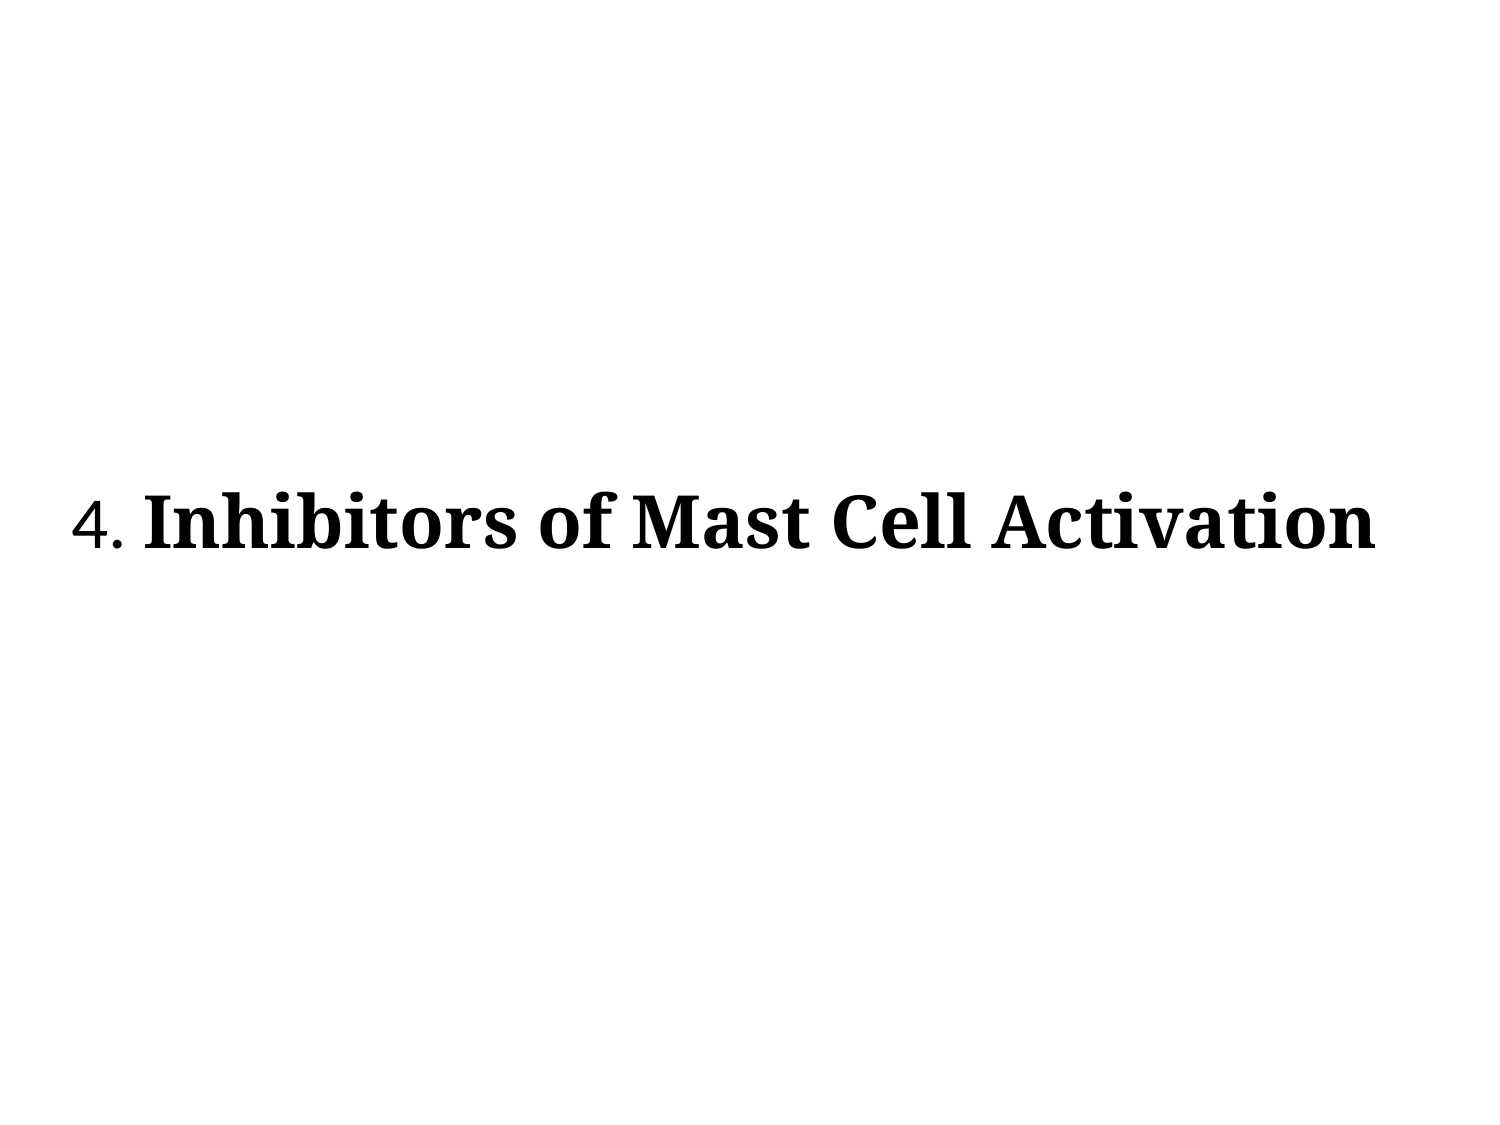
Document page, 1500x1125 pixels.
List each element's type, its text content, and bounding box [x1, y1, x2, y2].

title 4. Inhibitors of Mast Cell Activation [50, 425, 1400, 613]
